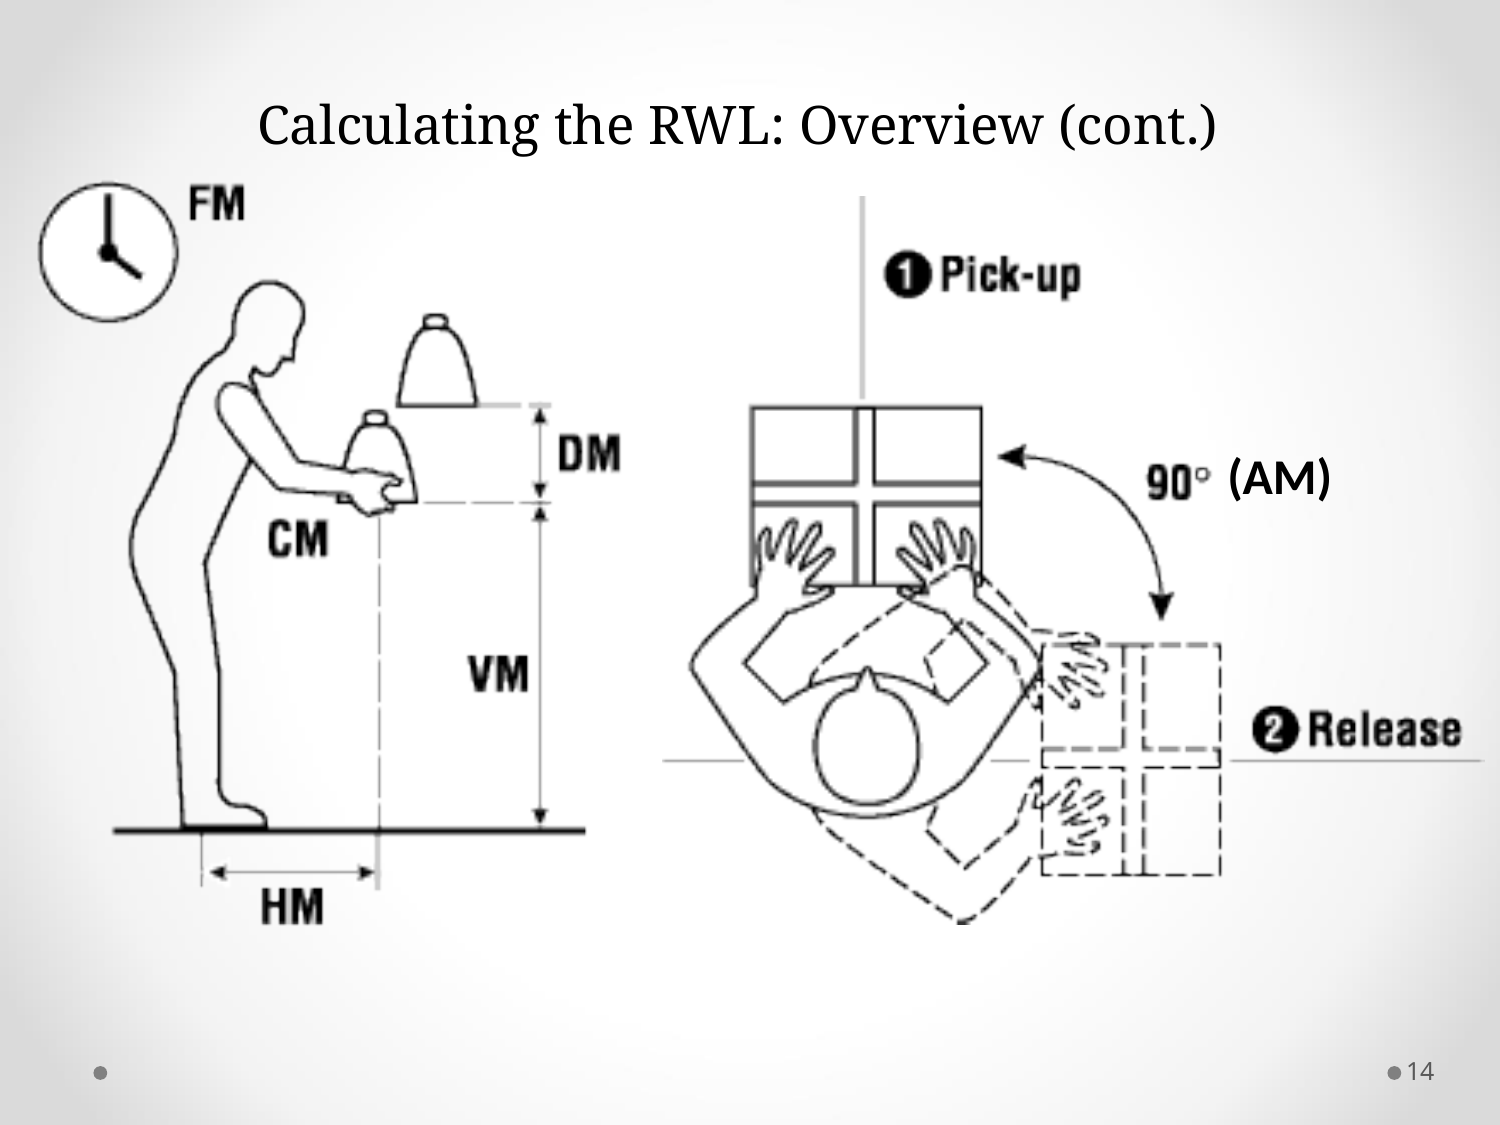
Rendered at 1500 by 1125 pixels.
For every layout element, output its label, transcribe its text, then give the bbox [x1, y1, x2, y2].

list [37, 174, 626, 941]
slide_number 14 [1401, 1042, 1494, 1103]
picture [0, 0, 1500, 1125]
title Calculating the RWL: Overview (cont.) [62, 62, 1413, 163]
